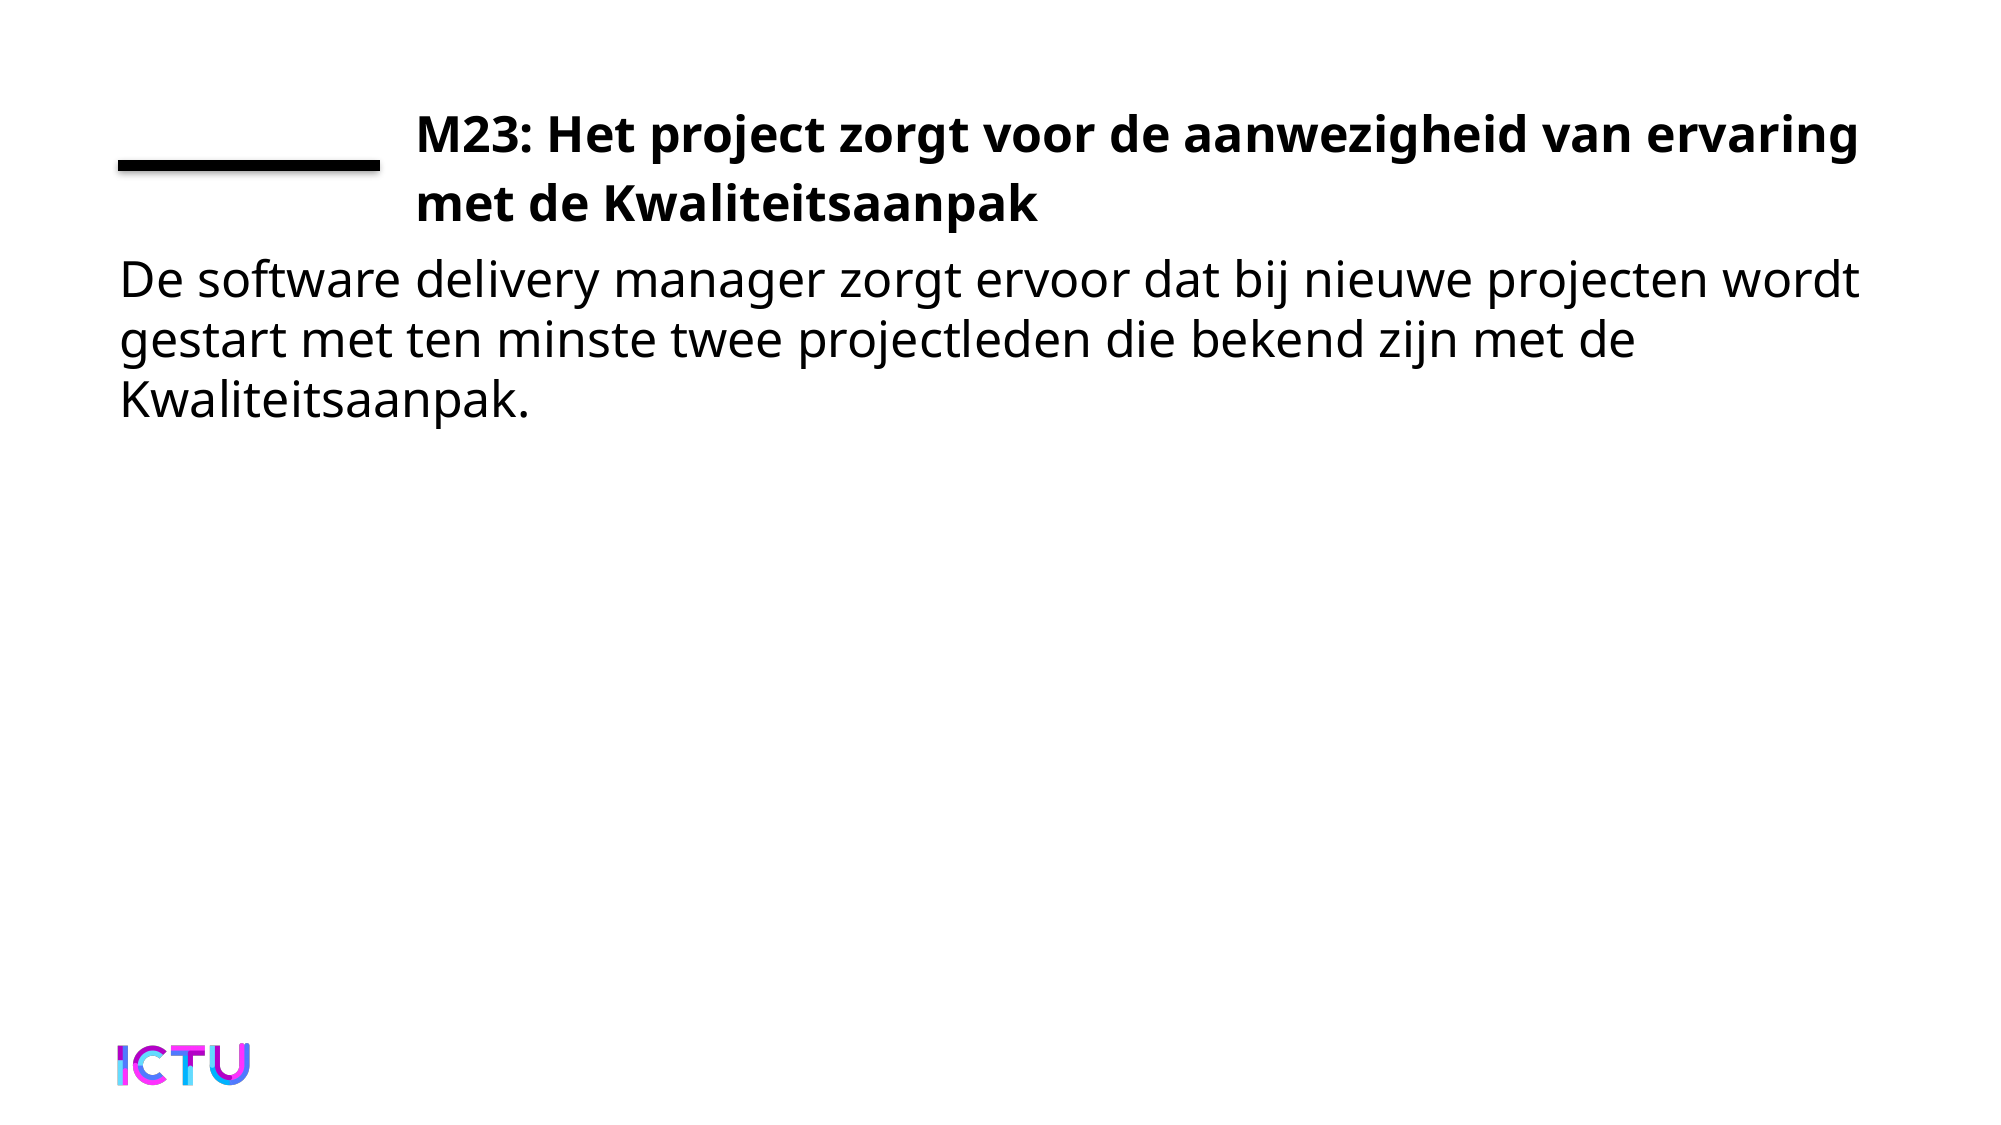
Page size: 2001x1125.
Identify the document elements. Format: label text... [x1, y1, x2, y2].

text_box De software delivery manager zorgt ervoor dat bij nieuwe projecten wordt gestart met ten minste twee projectleden die bekend zijn met de Kwaliteitsaanpak. [104, 239, 1905, 435]
title M23: Het project zorgt voor de aanwezigheid van ervaring met de Kwaliteitsaanpak [415, 94, 1916, 212]
picture [78, 1006, 289, 1125]
